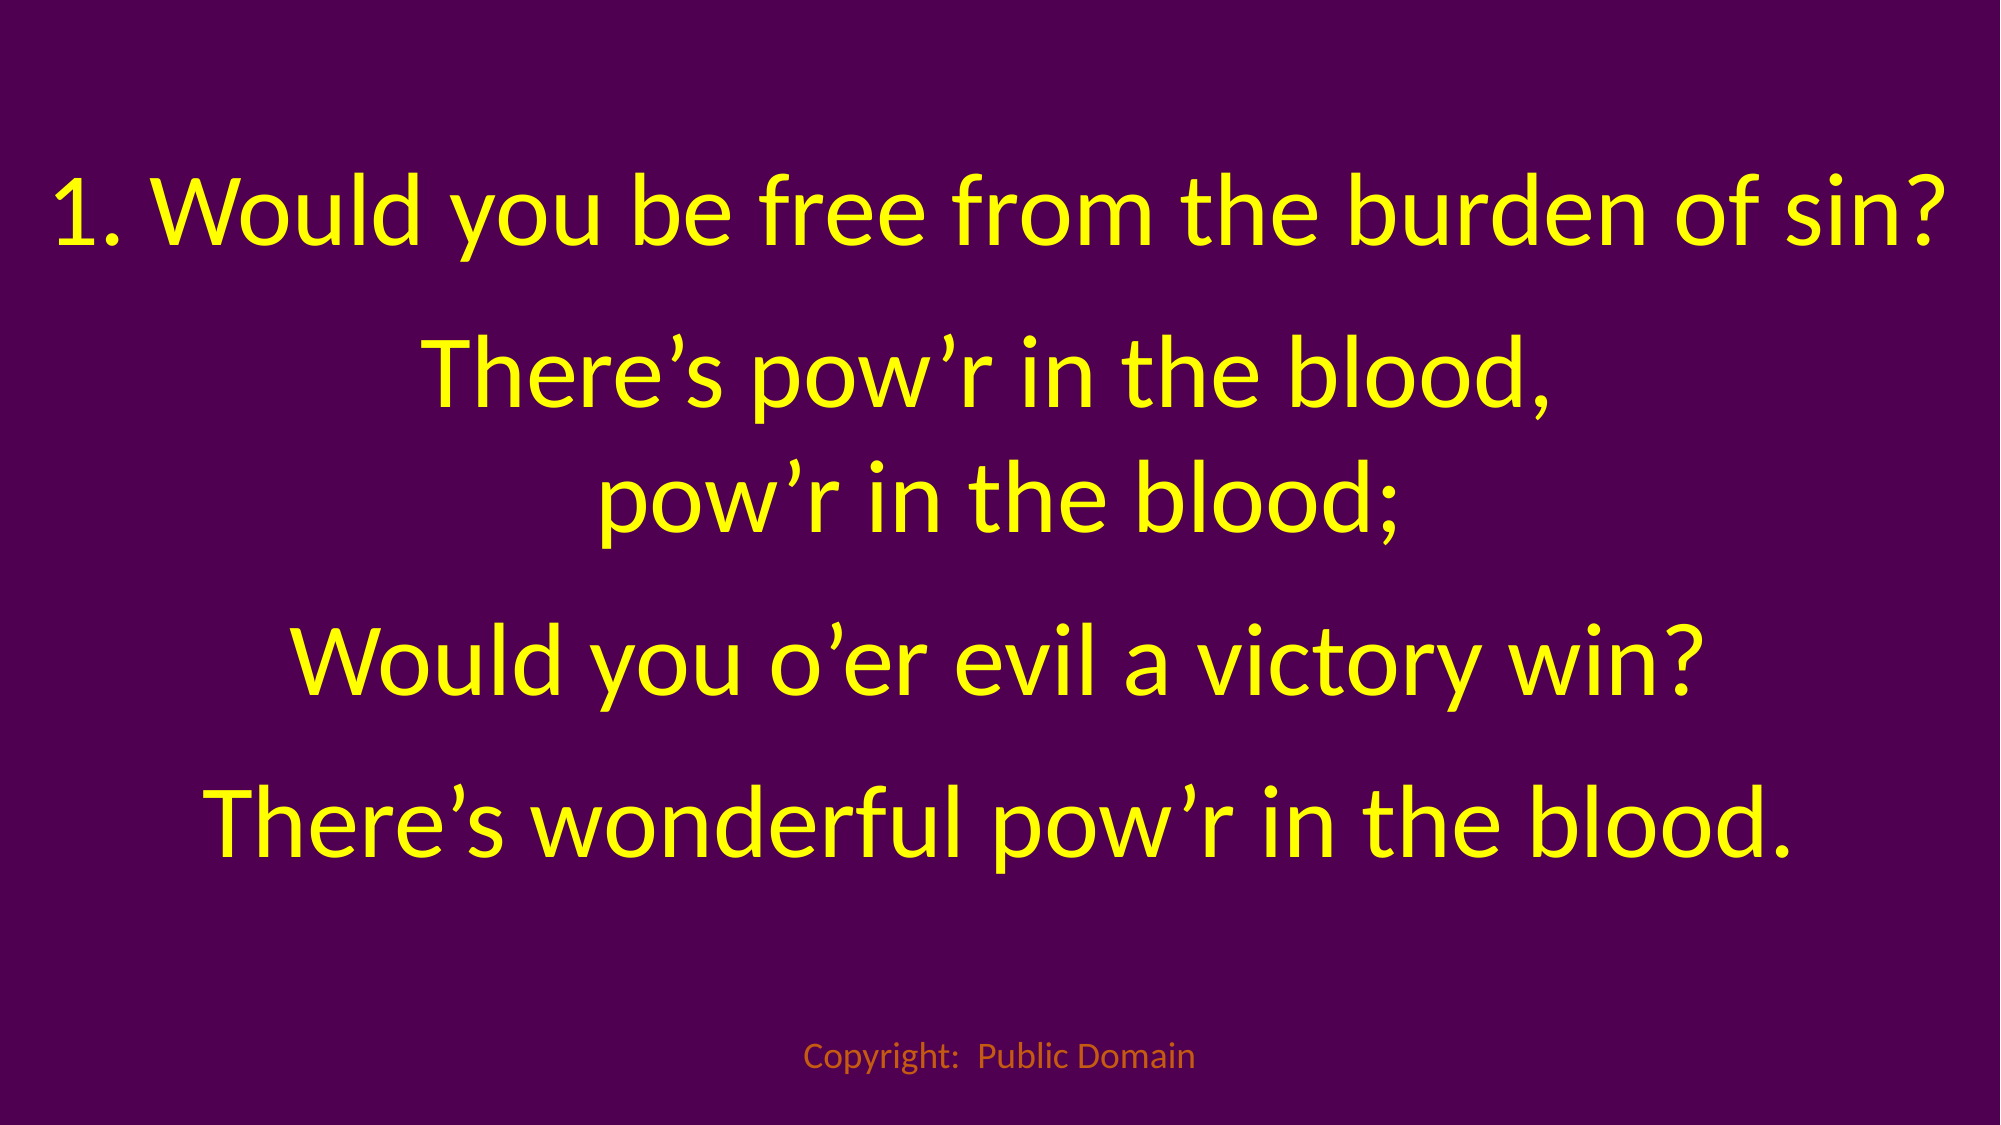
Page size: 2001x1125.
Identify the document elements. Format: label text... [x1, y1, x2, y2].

text_box 1. Would you be free from the burden of sin? There’s pow’r in the blood, pow’r in the blood; Would you o’er evil a victory win? There’s wonderful pow’r in the blood. [0, 133, 2000, 886]
text_box Copyright: Public Domain [26, 1023, 1973, 1083]
